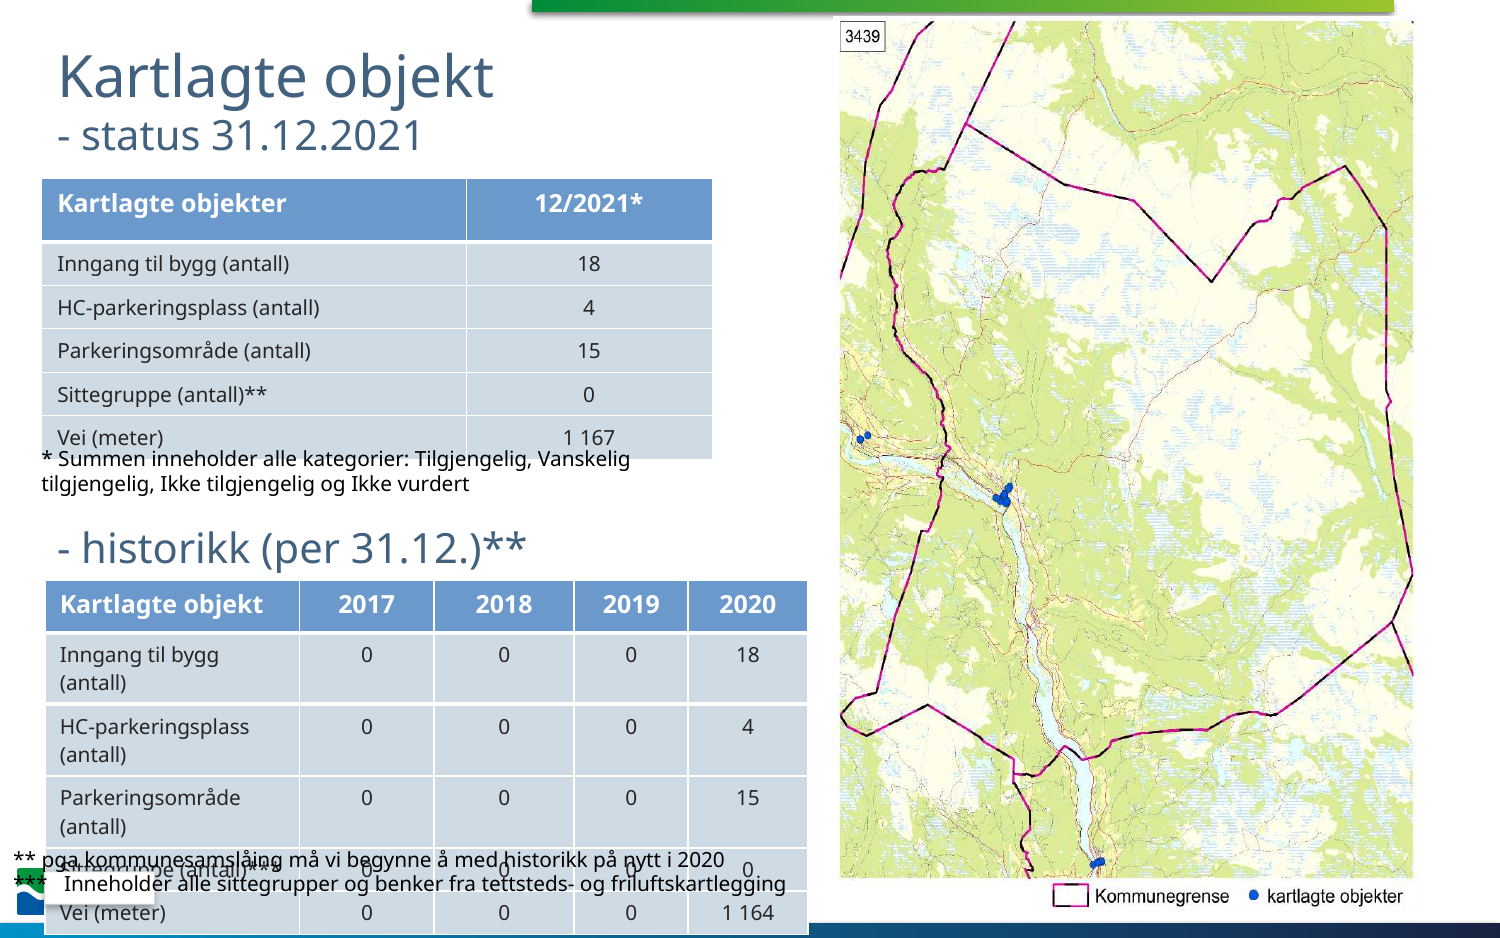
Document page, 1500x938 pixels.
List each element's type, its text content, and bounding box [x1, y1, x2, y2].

table_cell 0 [575, 706, 687, 775]
table_cell Sittegruppe (antall)** [42, 373, 466, 415]
table_cell 0 [575, 904, 687, 934]
table_cell 0 [802, 849, 807, 890]
table_cell 0 [435, 777, 573, 838]
table_cell 1 164 [689, 892, 807, 934]
table_cell Parkeringsområde (antall) [46, 777, 299, 838]
text_box Kartlagte objekt - status 31.12.2021 [42, 24, 828, 167]
table_cell 0 [575, 635, 687, 702]
table_header Kartlagte objekt [46, 581, 299, 631]
table_header 12/2021* [467, 179, 712, 240]
table_cell 18 [467, 244, 712, 285]
table_header 2020 [689, 581, 807, 631]
table_cell 0 [300, 777, 433, 838]
table_cell 0 [435, 904, 573, 934]
table_header 2017 [300, 581, 433, 631]
table_cell 4 [689, 706, 807, 775]
table_cell HC-parkeringsplass (antall) [42, 286, 466, 328]
table_cell Parkeringsområde (antall) [42, 329, 466, 372]
table_cell Vei (meter) [42, 416, 466, 438]
table_cell Vei (meter) [46, 904, 299, 934]
text_box - historikk (per 31.12.)** [42, 496, 828, 580]
table_cell 0 [575, 777, 687, 838]
table_cell 0 [300, 904, 433, 934]
table_cell Inngang til bygg (antall) [42, 244, 466, 285]
table_cell 0 [435, 706, 573, 775]
table_cell 0 [300, 706, 433, 775]
text_box * Summen inneholder alle kategorier: Tilgjengelig, Vanskelig tilgjengelig, Ikke tilgjengelig og Ikke vurdert [26, 438, 711, 504]
table_cell 15 [689, 777, 807, 847]
picture [833, 16, 1419, 913]
table_cell 15 [467, 329, 712, 372]
table_cell 0 [300, 635, 433, 702]
table_cell 0 [435, 635, 573, 702]
table_cell 18 [689, 635, 807, 702]
table_header Kartlagte objekter [42, 179, 466, 240]
table_cell HC-parkeringsplass (antall) [46, 706, 299, 775]
table_header 2018 [435, 581, 573, 631]
table_cell Inngang til bygg (antall) [46, 635, 299, 702]
table_header 2019 [575, 581, 687, 631]
table_cell 0 [467, 373, 712, 415]
text_box ** pga kommunesamslåing må vi begynne å med historikk på nytt i 2020 *** Inneholder alle sittegrupper og benker fra tettsteds- og friluftskartlegging [0, 838, 802, 904]
table_cell 4 [467, 286, 712, 328]
table_cell 1 167 [467, 416, 712, 459]
